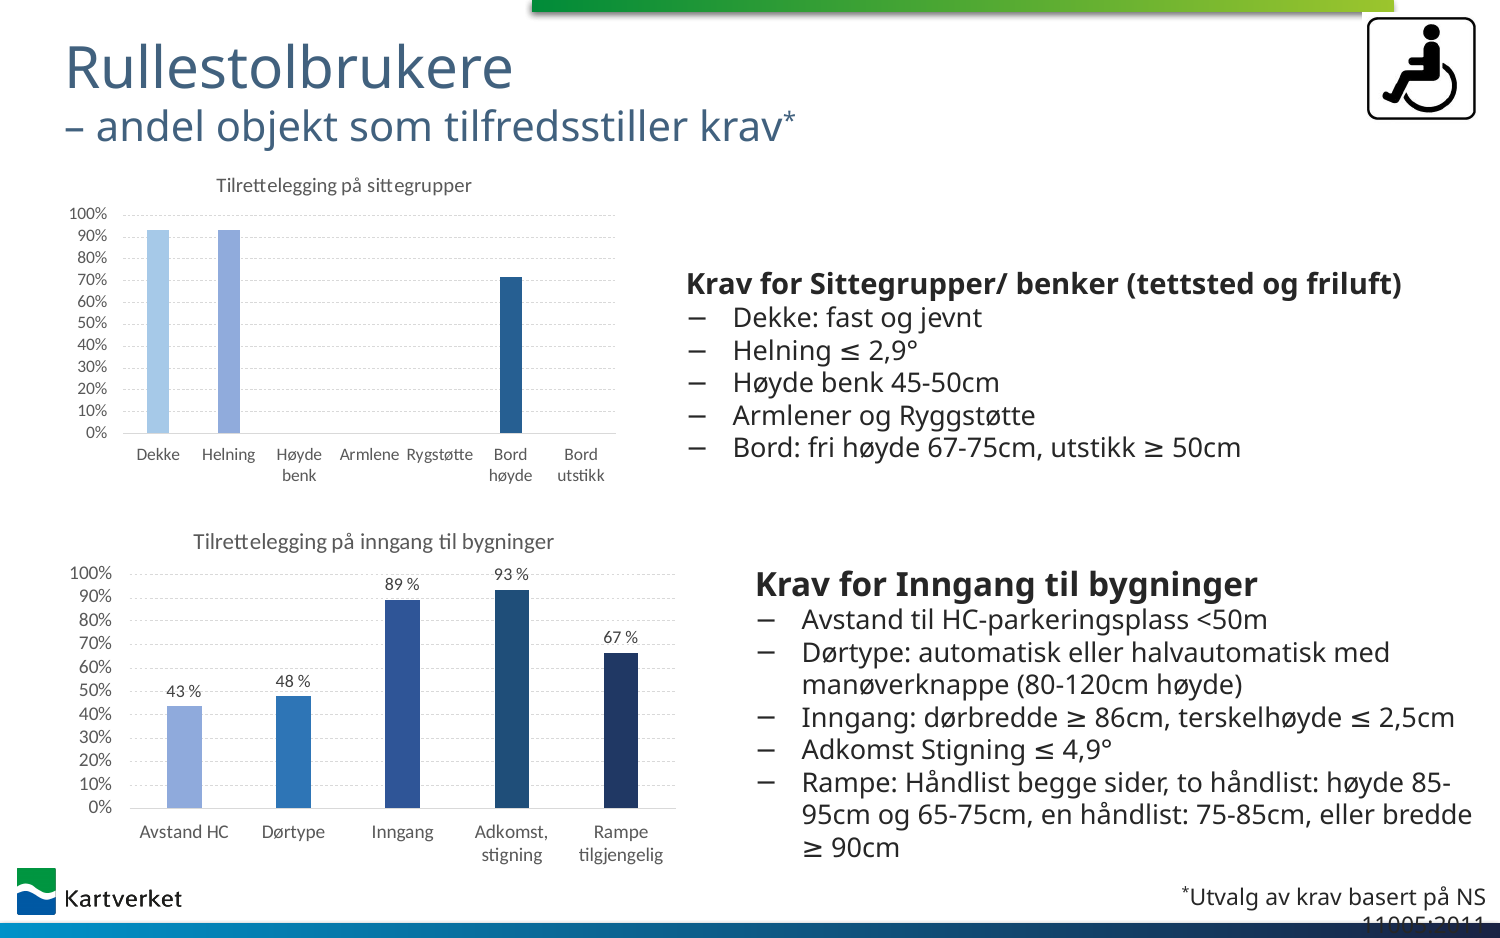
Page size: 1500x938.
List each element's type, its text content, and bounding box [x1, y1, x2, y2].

text_box Krav for Inngang til bygninger Avstand til HC-parkeringsplass <50m Dørtype: automatisk eller halvautomatisk med manøverknappe (80-120cm høyde) Inngang: dørbredde ≥ 86cm, terskelhøyde ≤ 2,5cm Adkomst Stigning ≤ 4,9° Rampe: Håndlist begge sider, to håndlist: høyde 85-95cm og 65-75cm, en håndlist: 75-85cm, eller bredde ≥ 90cm [740, 555, 1491, 870]
text_box Krav for Sittegrupper/ benker (tettsted og friluft) Dekke: fast og jevnt Helning ≤ 2,9° Høyde benk 45-50cm Armlener og Ryggstøtte Bord: fri høyde 67-75cm, utstikk ≥ 50cm [670, 258, 1418, 471]
picture [62, 520, 687, 874]
picture [62, 166, 626, 492]
text_box Rullestolbrukere – andel objekt som tilfredsstiller krav* [49, 25, 1431, 158]
picture [1362, 12, 1481, 126]
text_box *Utvalg av krav basert på NS 11005:2011 [1068, 873, 1500, 938]
